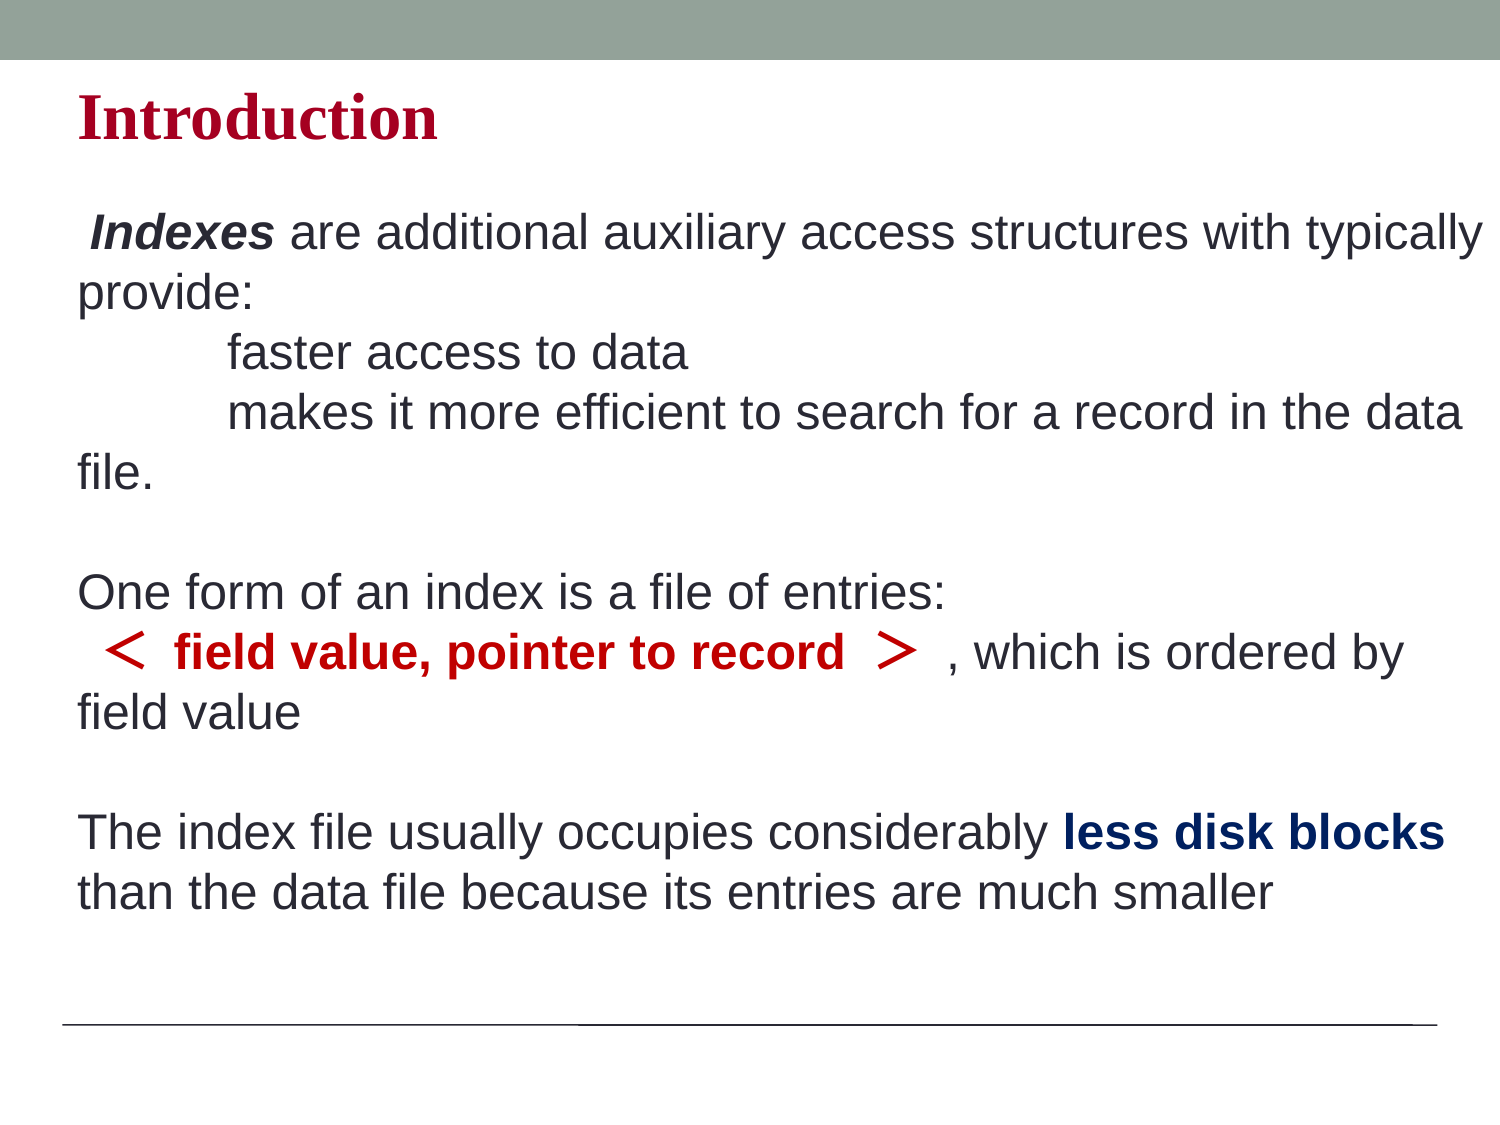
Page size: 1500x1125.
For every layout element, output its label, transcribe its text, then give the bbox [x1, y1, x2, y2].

text_box Introduction Indexes are additional auxiliary access structures with typically provide: faster access to data makes it more efficient to search for a record in the data file. One form of an index is a file of entries: ＜ field value, pointer to record ＞ , which is ordered by field value The index file usually occupies considerably less disk blocks than the data file because its entries are much smaller [62, 62, 1500, 1048]
